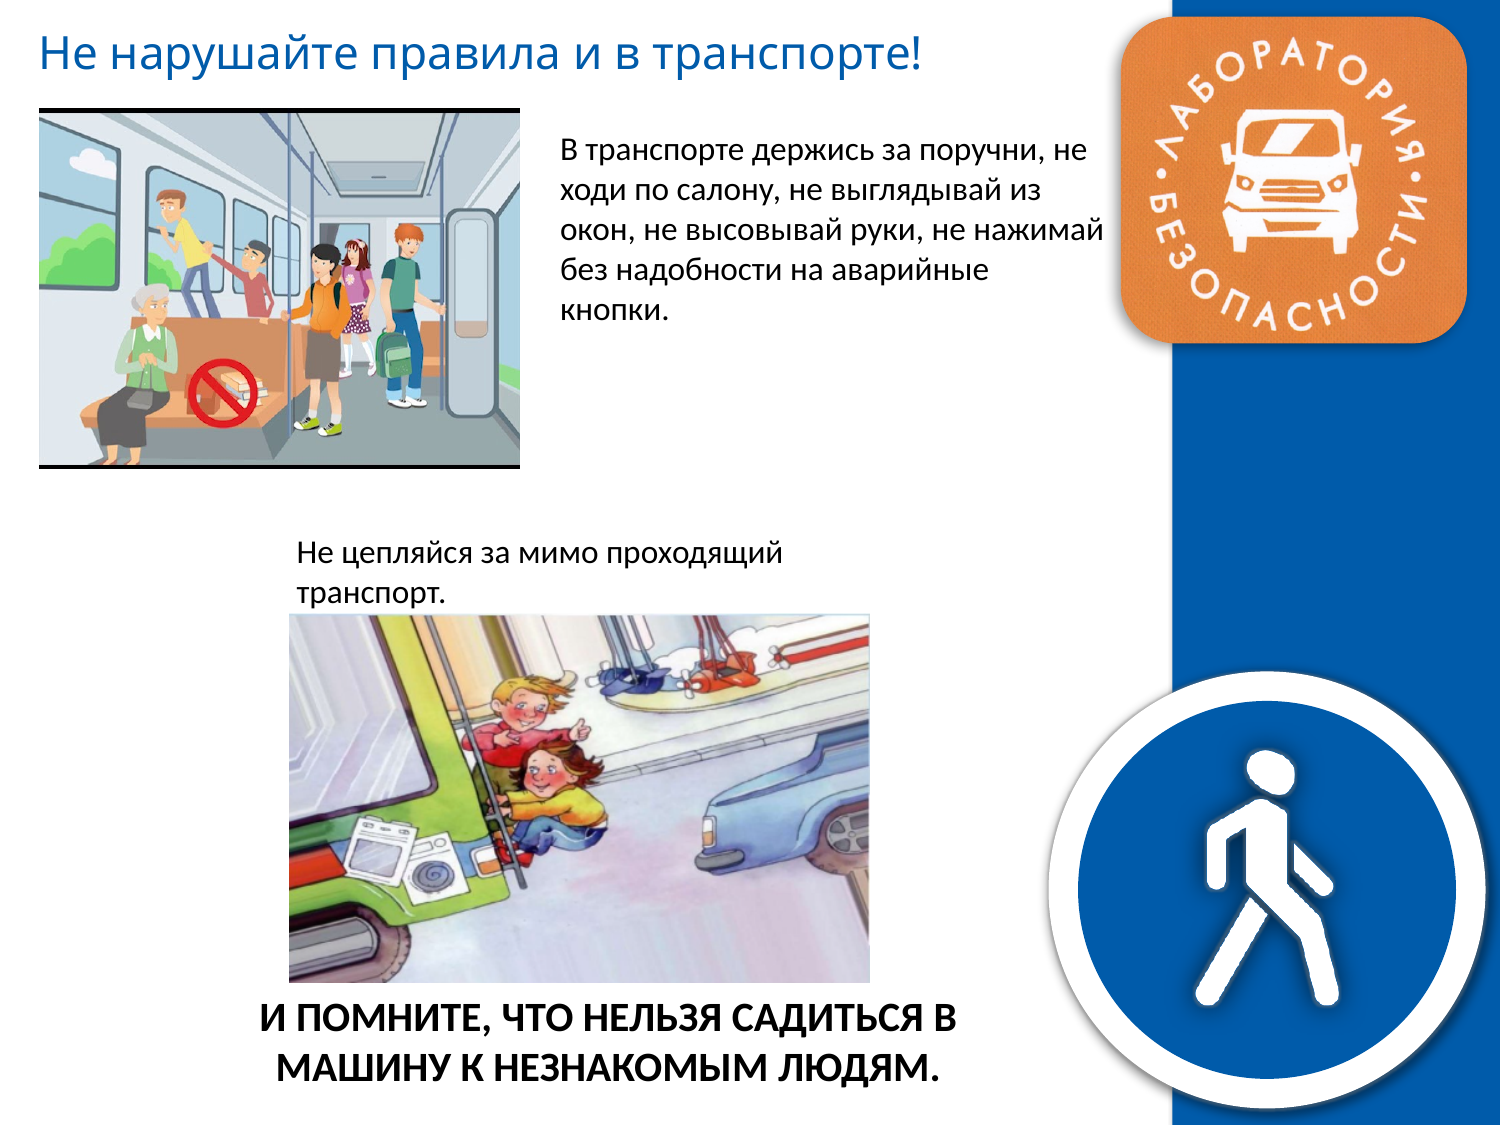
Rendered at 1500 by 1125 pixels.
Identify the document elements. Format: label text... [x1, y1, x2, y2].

picture [1120, 16, 1468, 344]
text_box И ПОМНИТЕ, ЧТО НЕЛЬЗЯ САДИТЬСЯ В МАШИНУ К НЕЗНАКОМЫМ ЛЮДЯМ. [233, 982, 984, 1098]
picture [39, 108, 520, 469]
picture [289, 613, 870, 983]
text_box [1048, 0, 1500, 1125]
text_box Не цепляйся за мимо проходящий транспорт. [281, 522, 919, 817]
text_box В транспорте держись за поручни, не ходи по салону, не выглядывай из окон, не высовывай руки, не нажимай без надобности на аварийные кнопки. [545, 119, 1048, 335]
text_box Не нарушайте правила и в транспорте! [23, 16, 1048, 87]
